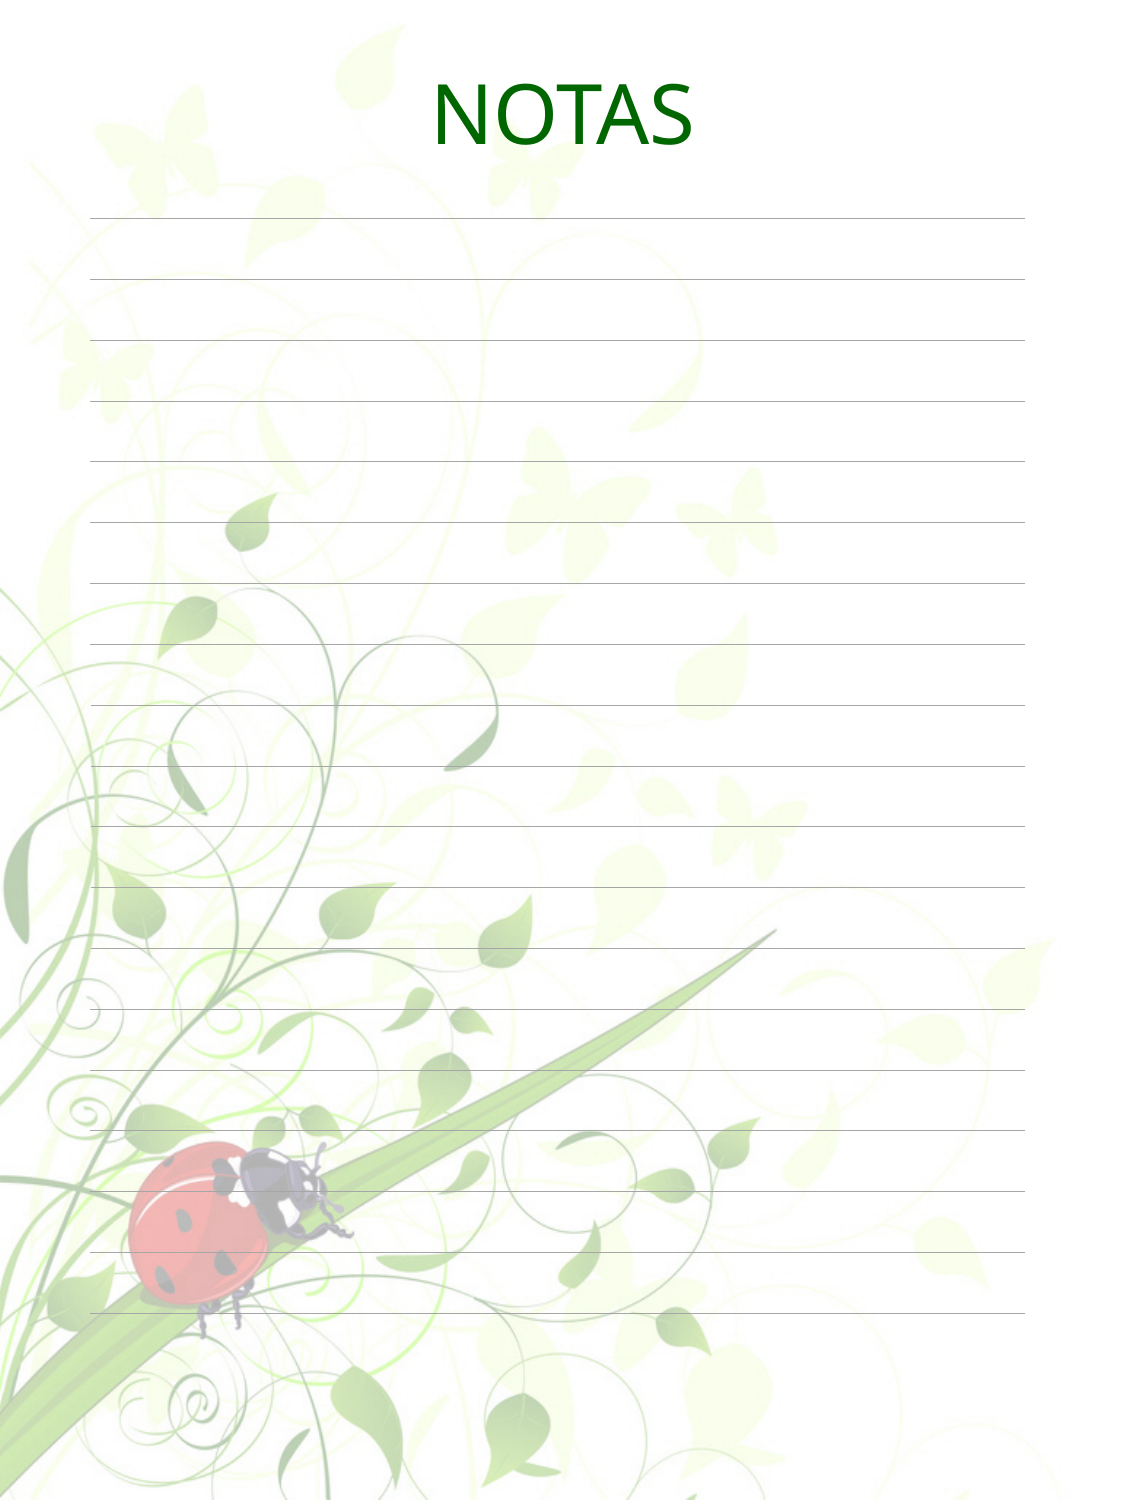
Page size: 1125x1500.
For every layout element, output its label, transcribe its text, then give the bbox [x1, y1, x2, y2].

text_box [89, 1009, 1025, 1314]
text_box NOTAS [78, 53, 1049, 183]
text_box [90, 644, 1026, 949]
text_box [90, 218, 1026, 584]
picture [0, 0, 1125, 1500]
